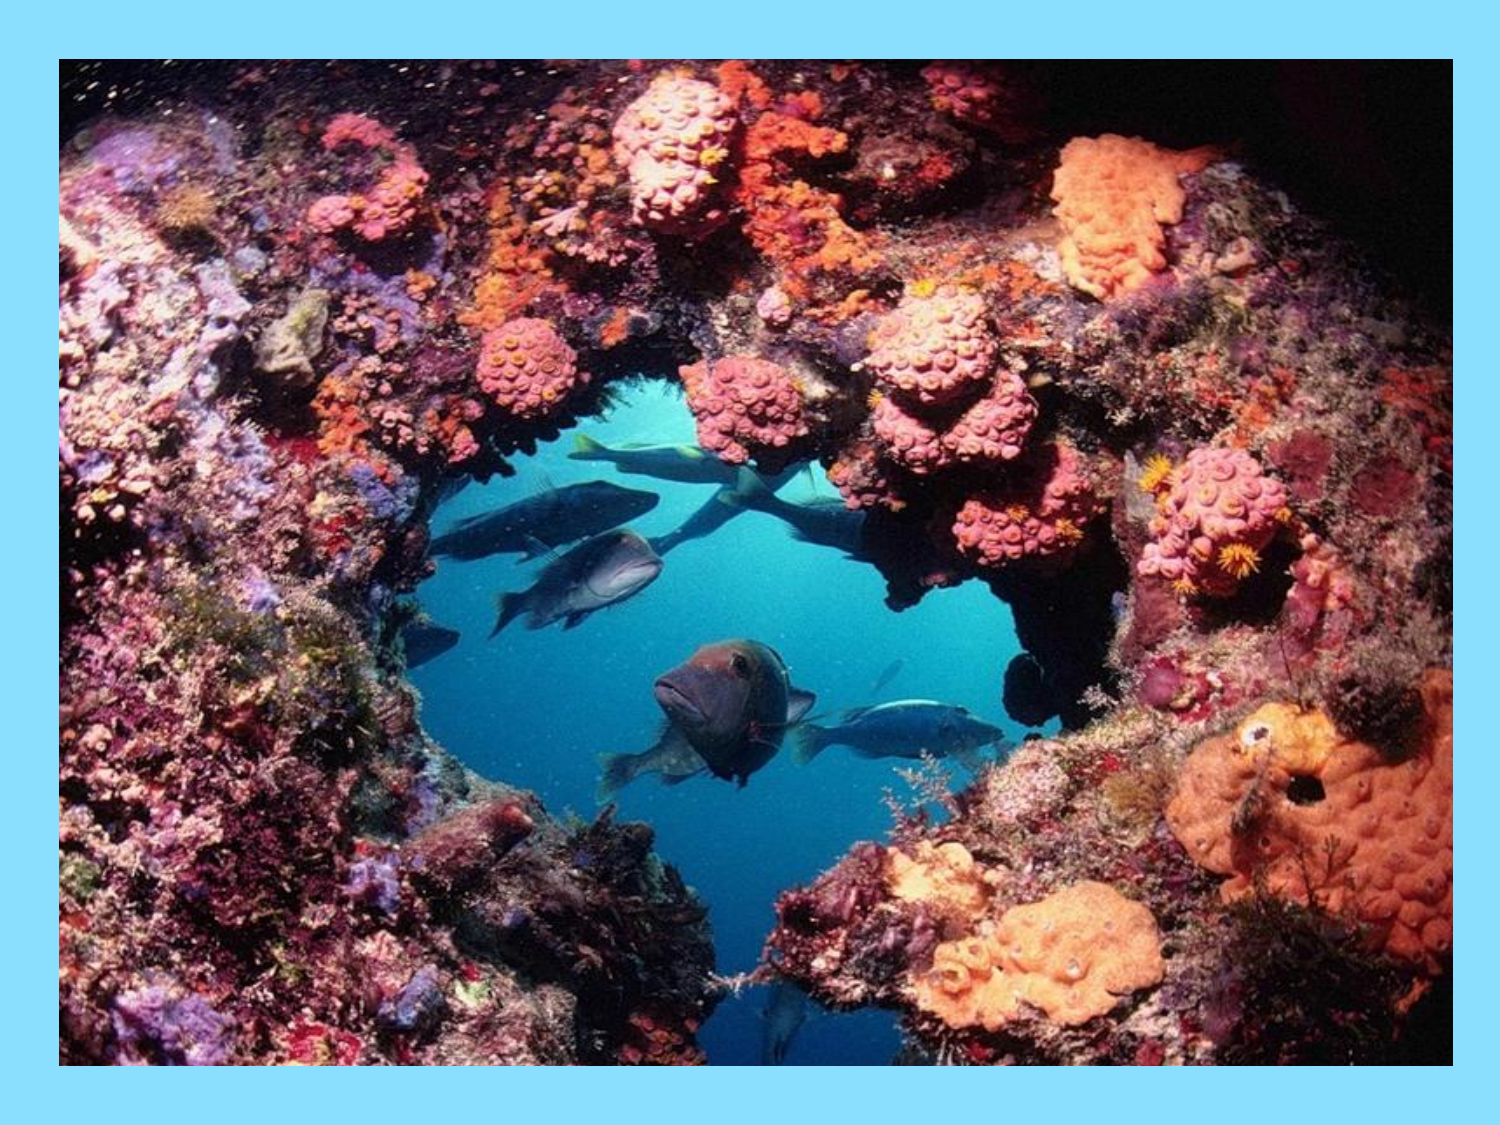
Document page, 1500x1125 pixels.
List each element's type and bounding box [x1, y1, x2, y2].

list [58, 58, 1454, 1067]
